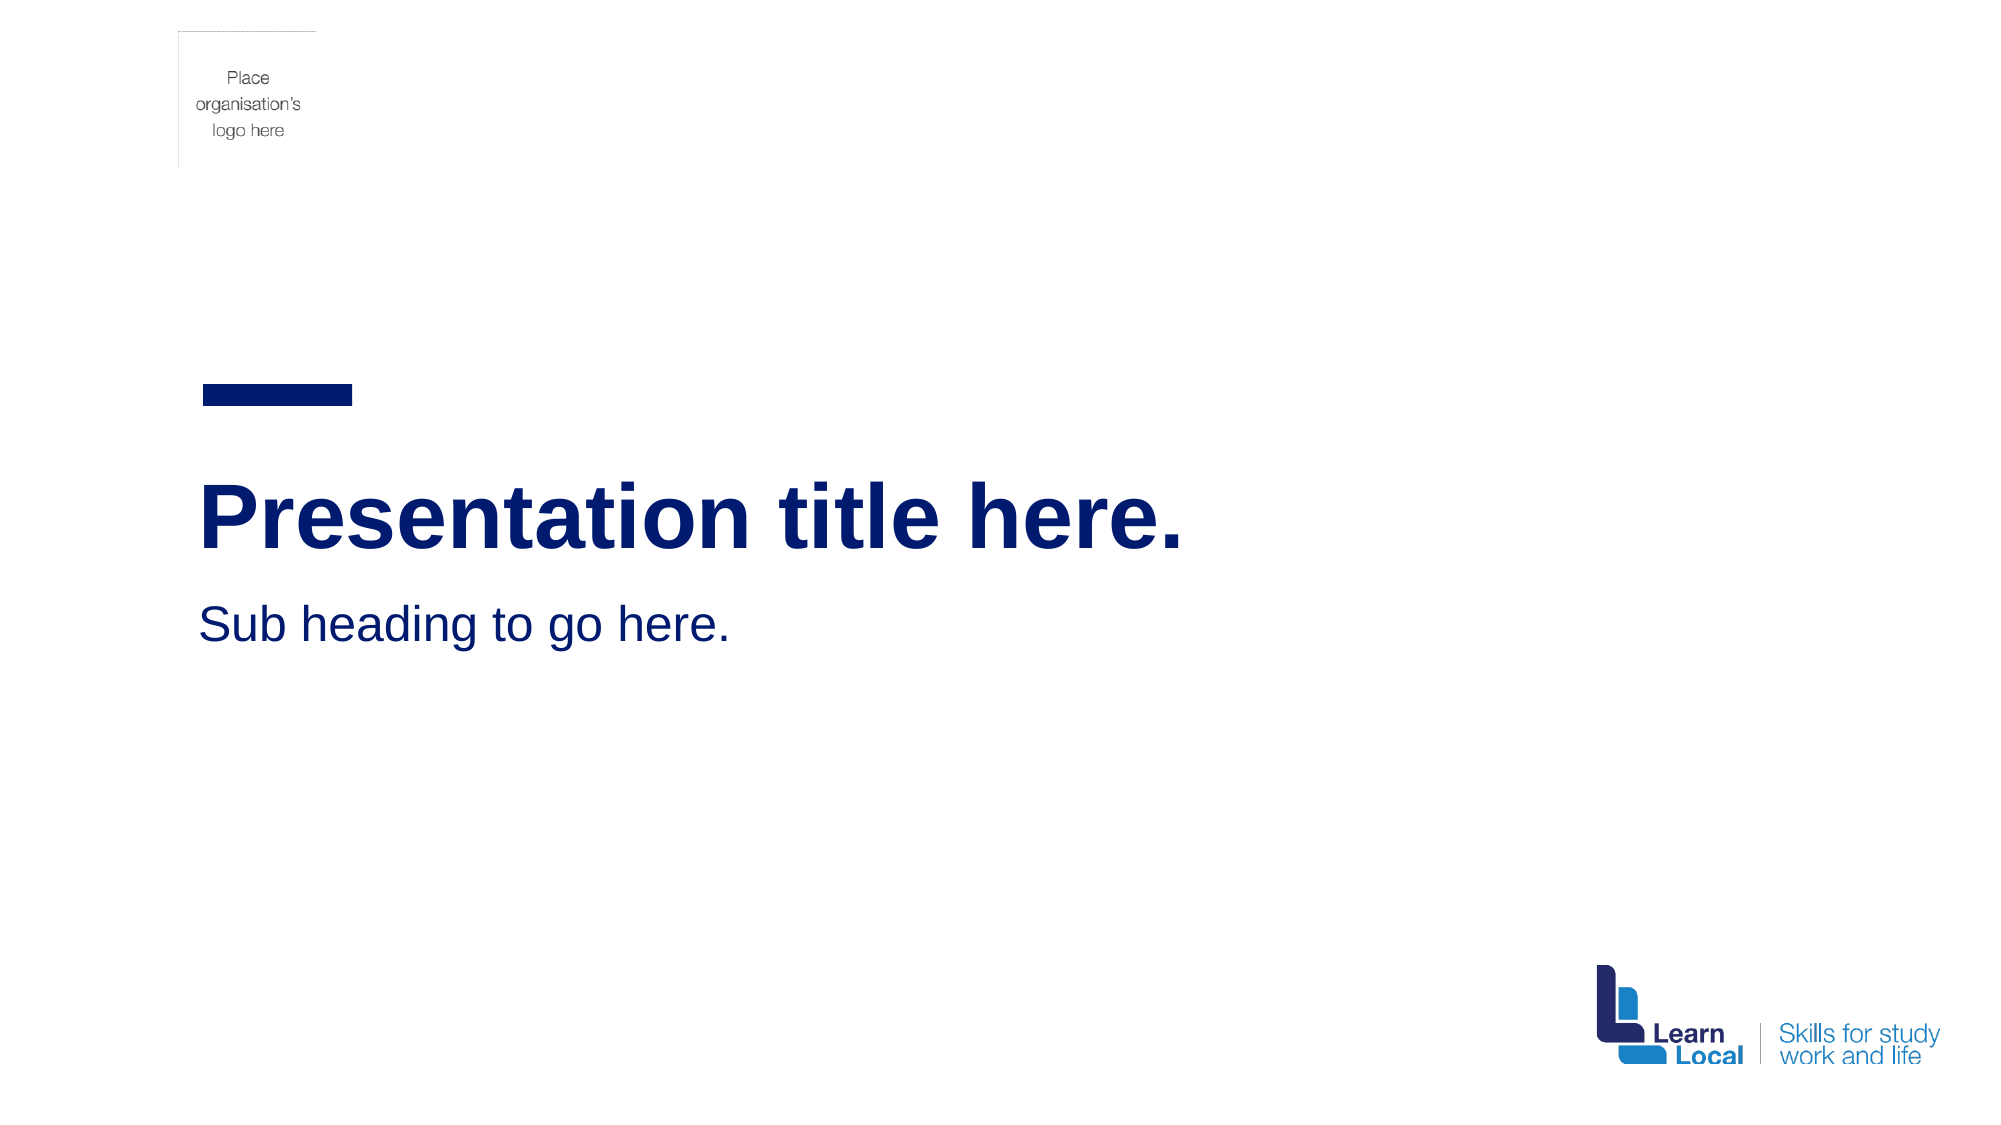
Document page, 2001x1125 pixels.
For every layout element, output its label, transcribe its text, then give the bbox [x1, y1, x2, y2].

title Presentation title here. [183, 184, 1684, 576]
picture [178, 30, 317, 169]
picture [1596, 964, 1941, 1064]
text_box [202, 383, 353, 407]
subtitle Sub heading to go here. [183, 590, 1684, 863]
